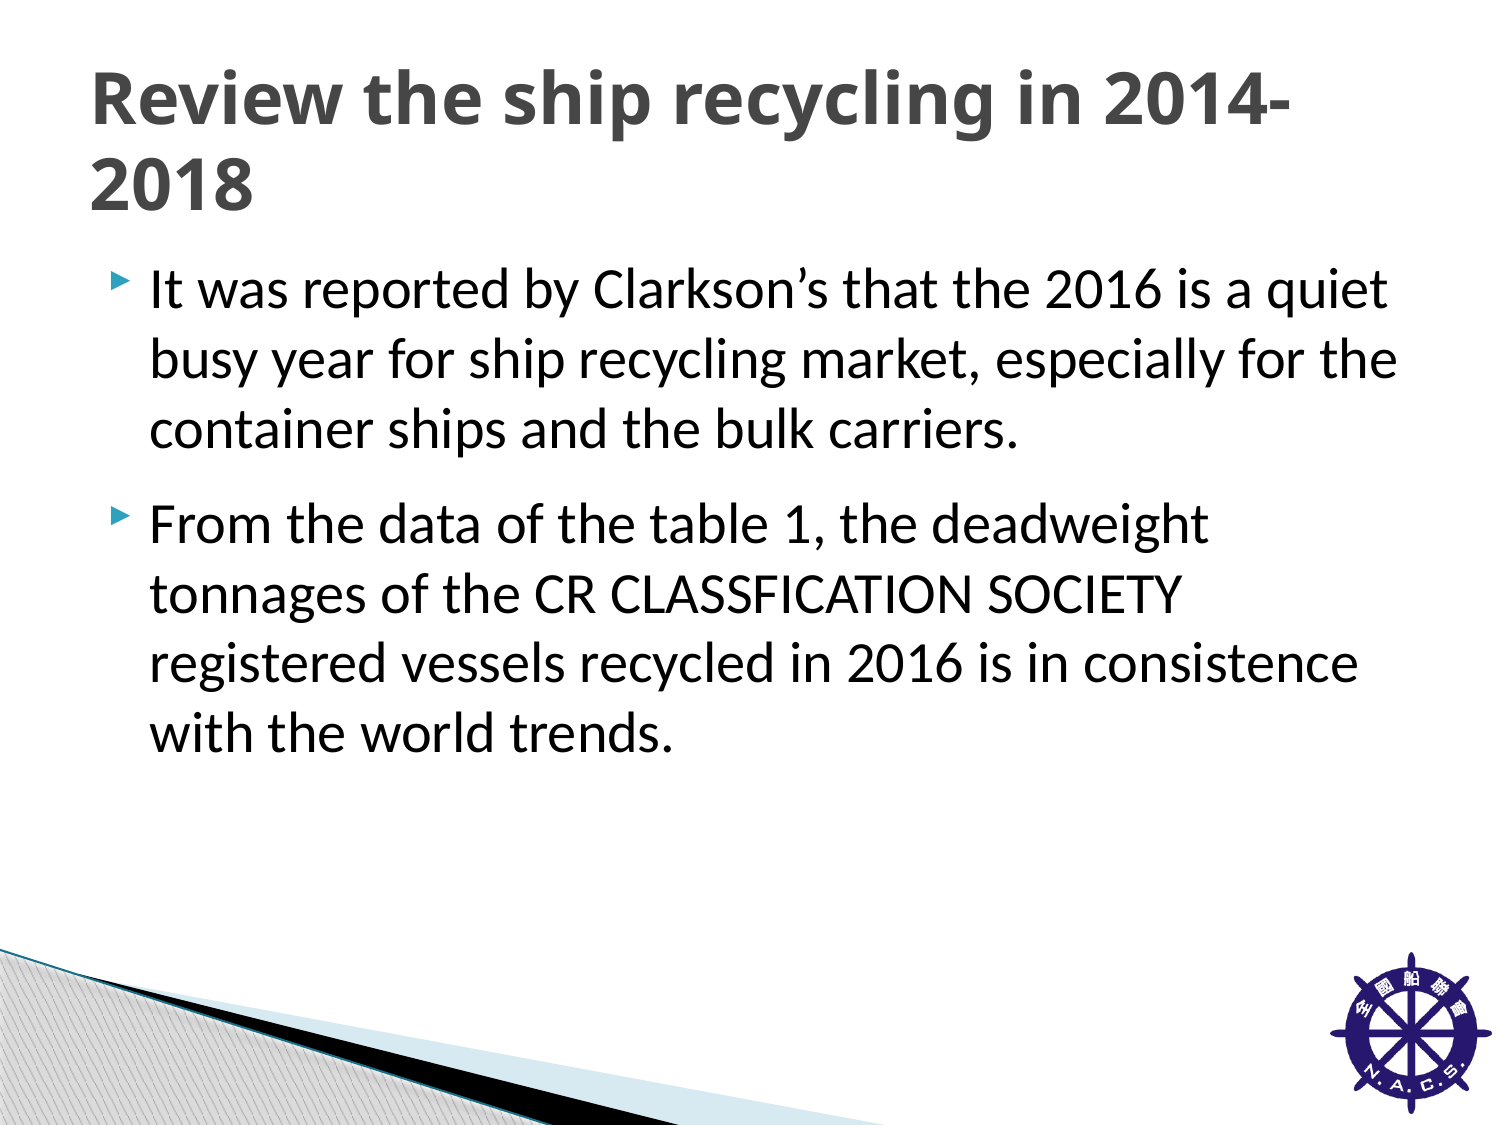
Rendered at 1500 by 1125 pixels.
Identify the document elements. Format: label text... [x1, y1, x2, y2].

picture [1330, 951, 1492, 1114]
title Review the ship recycling in 2014-2018 [75, 45, 1425, 233]
list It was reported by Clarkson’s that the 2016 is a quiet busy year for ship recycling market, especially for the container ships and the bulk carriers. From the data of the table 1, the deadweight tonnages of the CR CLASSFICATION SOCIETY registered vessels recycled in 2016 is in consistence with the world trends. [75, 243, 1425, 976]
